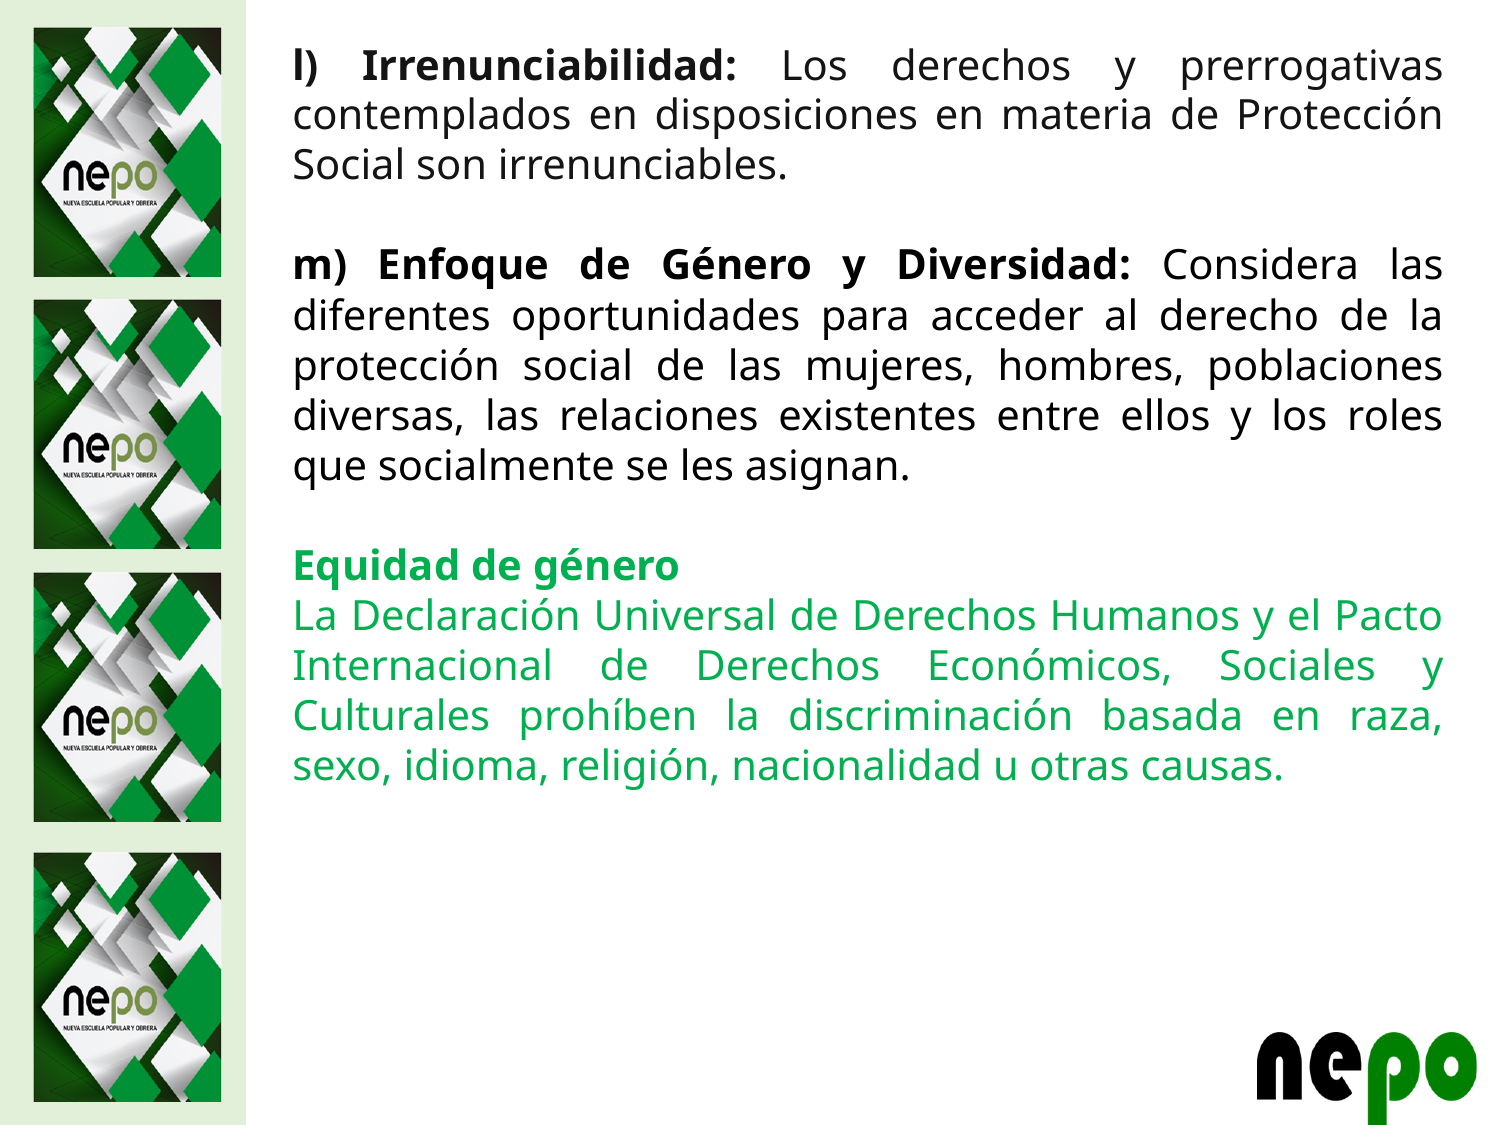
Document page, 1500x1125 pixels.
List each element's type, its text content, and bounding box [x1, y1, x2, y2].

picture [1257, 1032, 1477, 1125]
picture [0, 0, 246, 1125]
text_box l) Irrenunciabilidad: Los derechos y prerrogativas contemplados en disposiciones en materia de Protección Social son irrenunciables. m) Enfoque de Género y Diversidad: Considera las diferentes oportunidades para acceder al derecho de la protección social de las mujeres, hombres, poblaciones diversas, las relaciones existentes entre ellos y los roles que socialmente se les asignan. Equidad de género La Declaración Universal de Derechos Humanos y el Pacto Internacional de Derechos Económicos, Sociales y Culturales prohíben la discriminación basada en raza, sexo, idioma, religión, nacionalidad u otras causas. [277, 30, 1459, 896]
